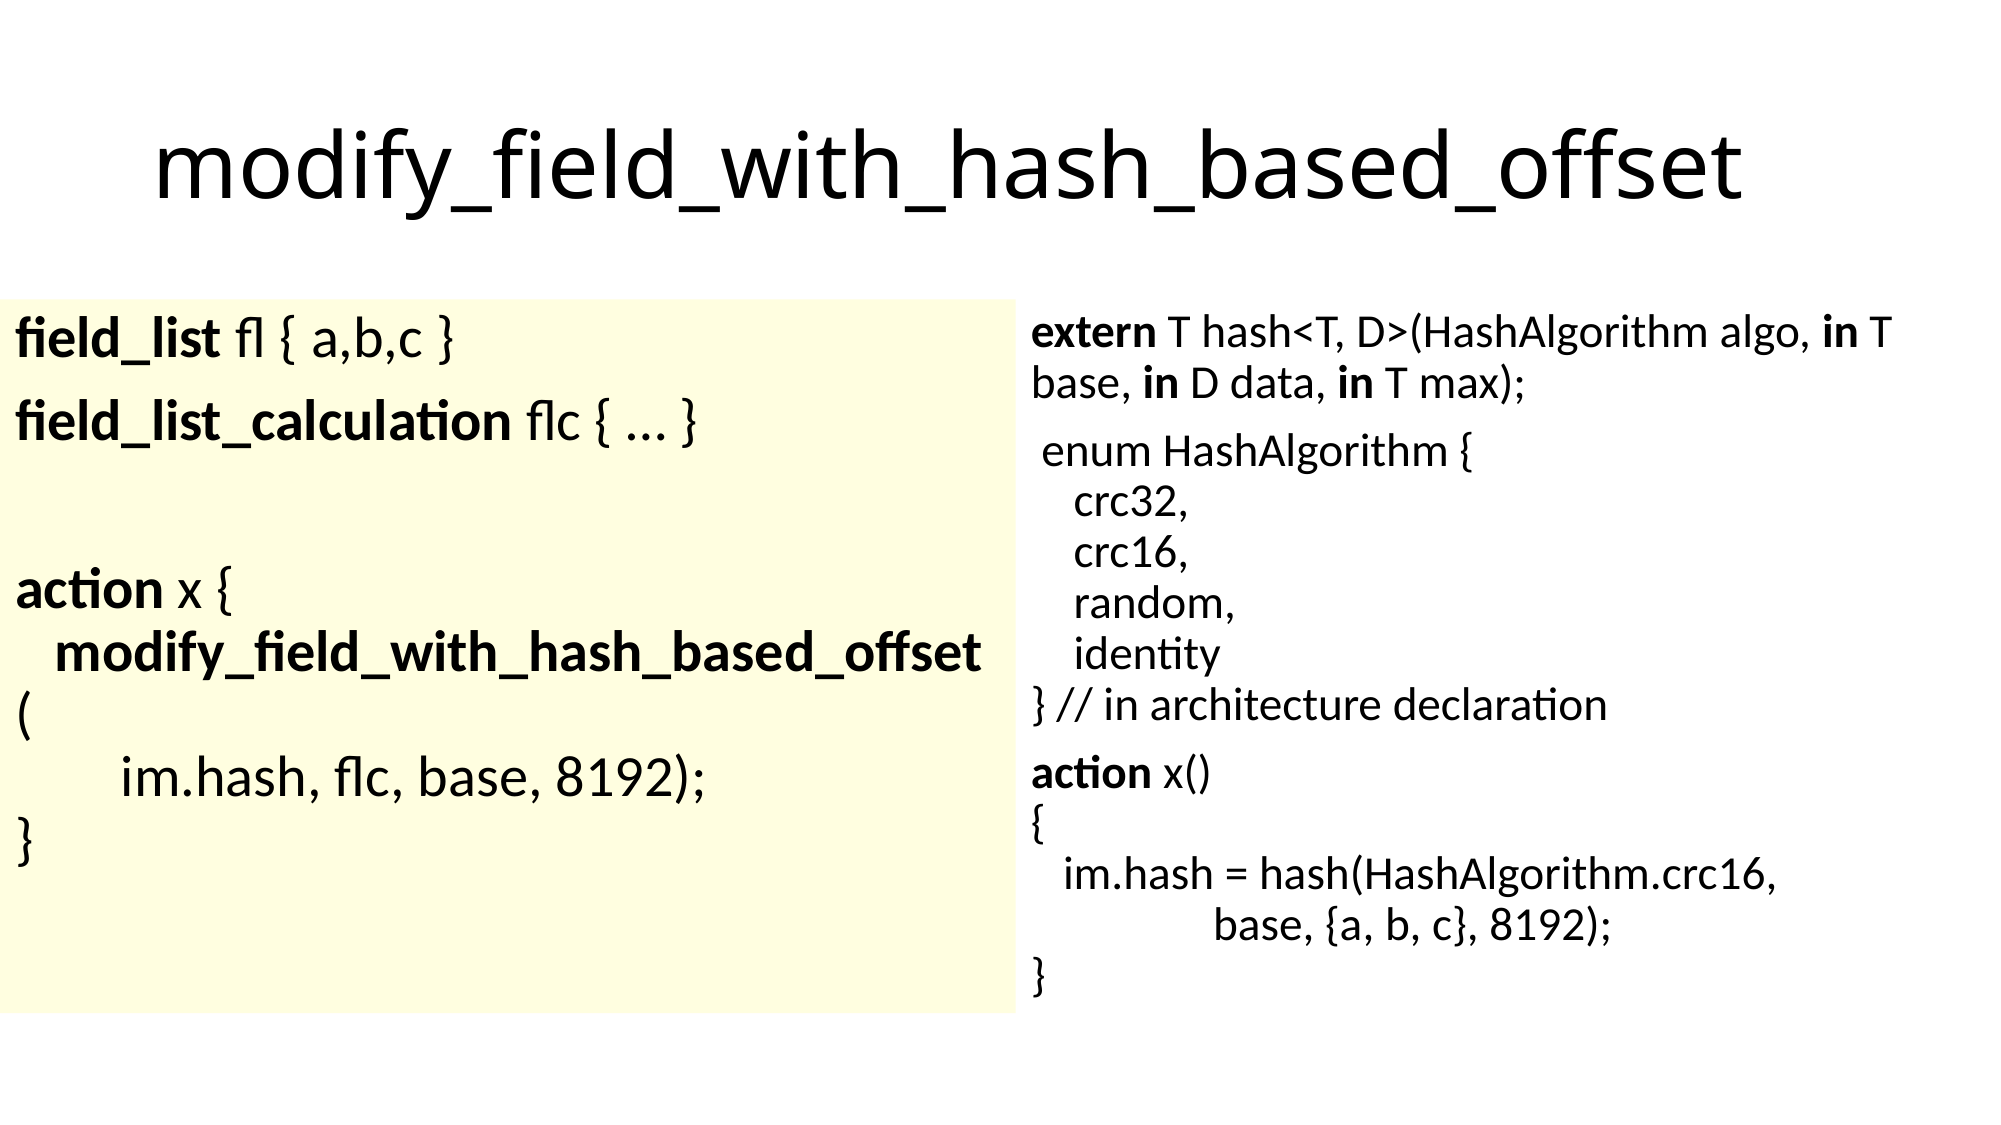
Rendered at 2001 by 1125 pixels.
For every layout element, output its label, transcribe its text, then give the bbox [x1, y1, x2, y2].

title modify_field_with_hash_based_offset [137, 59, 1863, 278]
list extern T hash<T, D>(HashAlgorithm algo, in T base, in D data, in T max); enum HashAlgorithm { crc32, crc16, random, identity } // in architecture declaration action x() { im.hash = hash(HashAlgorithm.crc16, base, {a, b, c}, 8192); } [1015, 299, 2000, 1014]
list field_list fl { a,b,c } field_list_calculation flc { … } action x { modify_field_with_hash_based_offset( im.hash, flc, base, 8192); } [0, 299, 1015, 1014]
